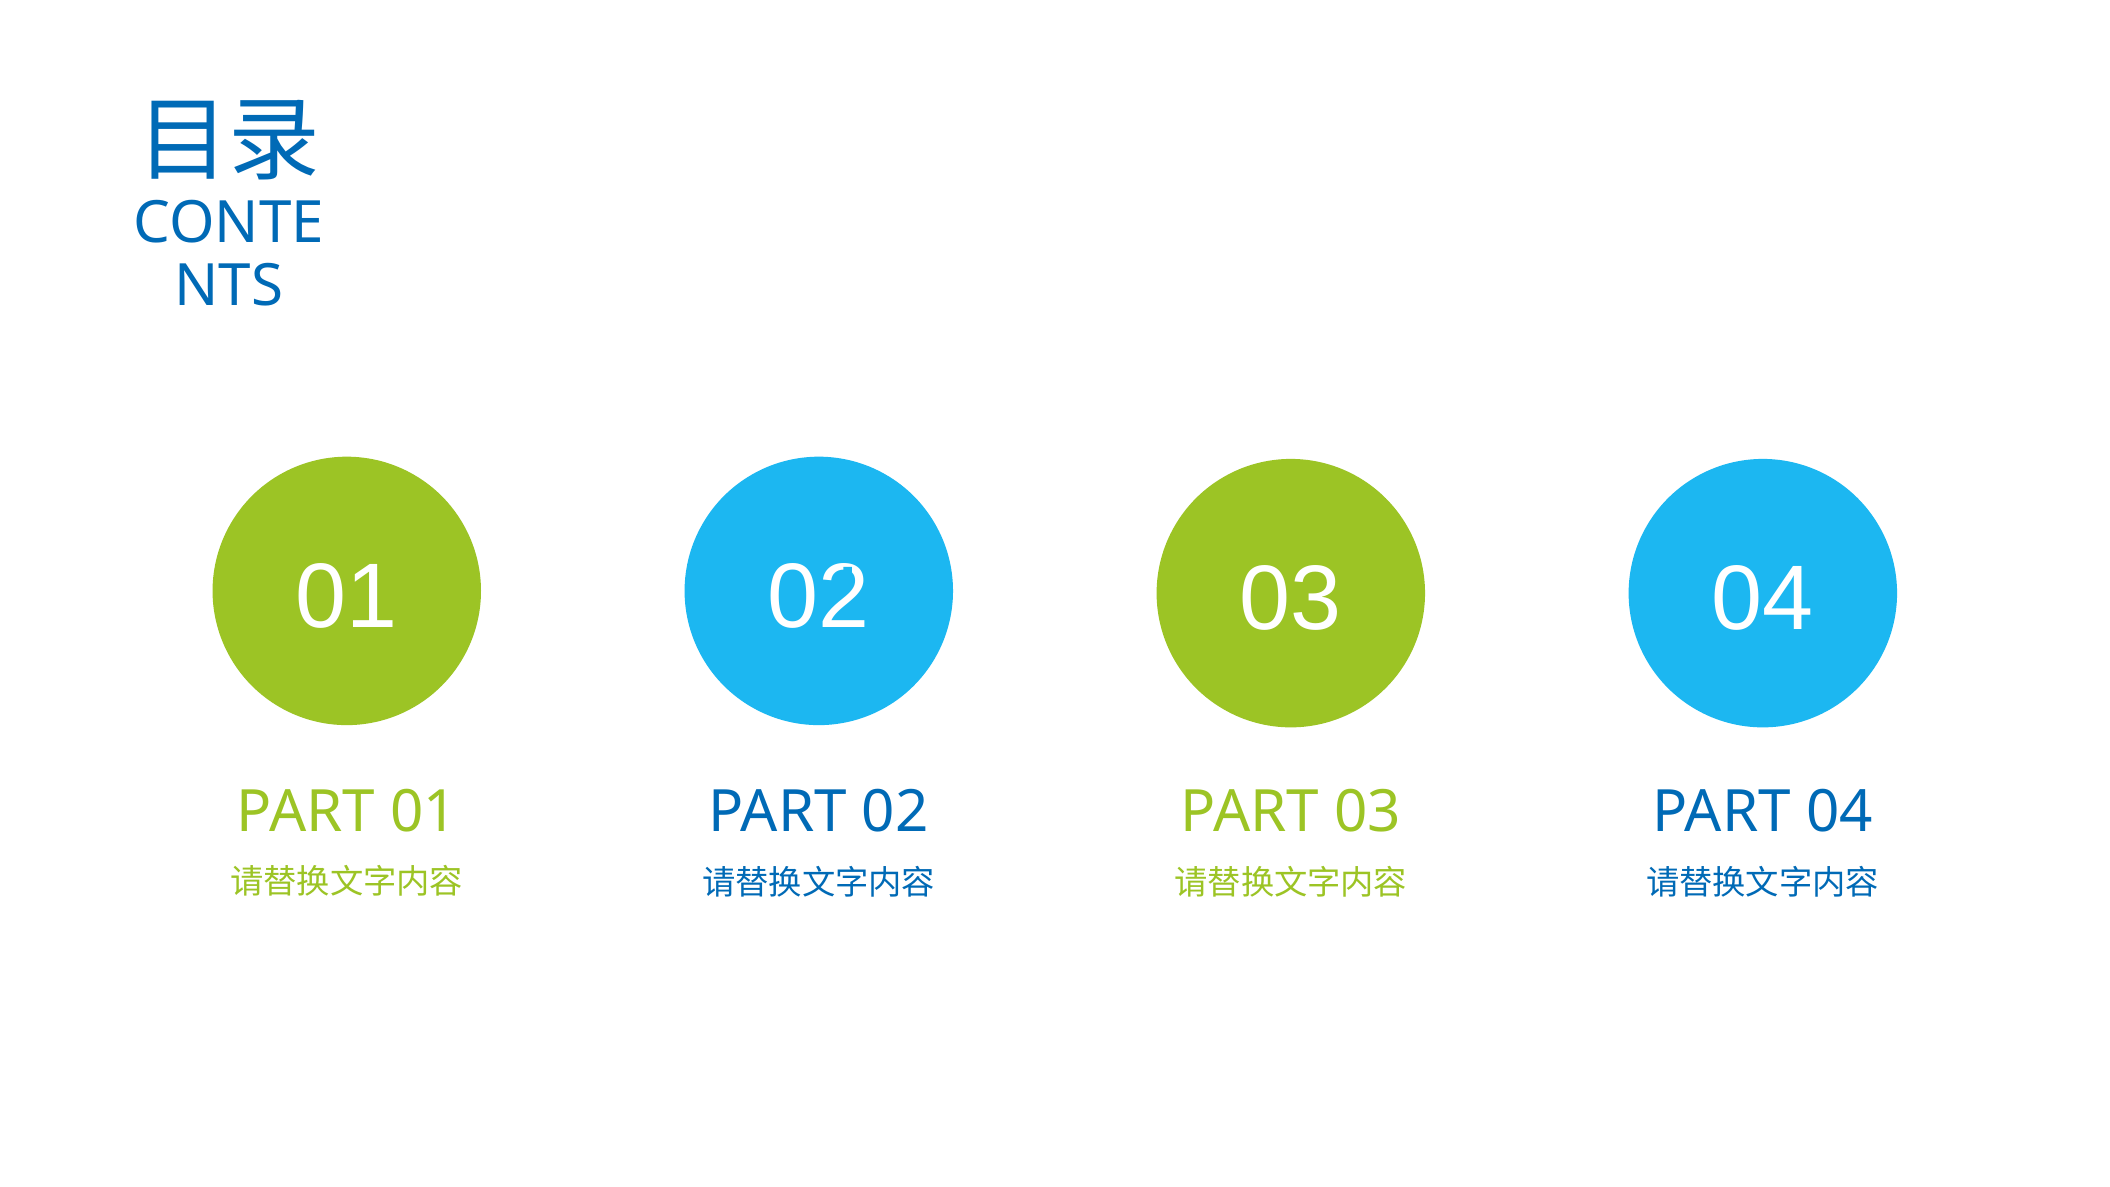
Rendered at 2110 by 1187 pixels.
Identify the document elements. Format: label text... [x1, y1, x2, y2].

text_box 请替换文字内容 [1087, 857, 1495, 912]
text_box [684, 456, 954, 726]
text_box PART 02 [615, 773, 1023, 856]
text_box 请替换文字内容 [1559, 857, 1967, 912]
text_box 03 [1155, 457, 1427, 729]
text_box 01 [211, 455, 483, 727]
text_box CONTENTS [113, 185, 345, 250]
text_box 04 [1627, 457, 1899, 729]
text_box 目录 [111, 86, 347, 207]
text_box 请替换文字内容 [615, 857, 1023, 912]
text_box PART 03 [1087, 773, 1495, 856]
text_box PART 04 [1559, 773, 1967, 856]
text_box 请替换文字内容 [143, 857, 551, 912]
text_box PART 01 [143, 773, 551, 856]
